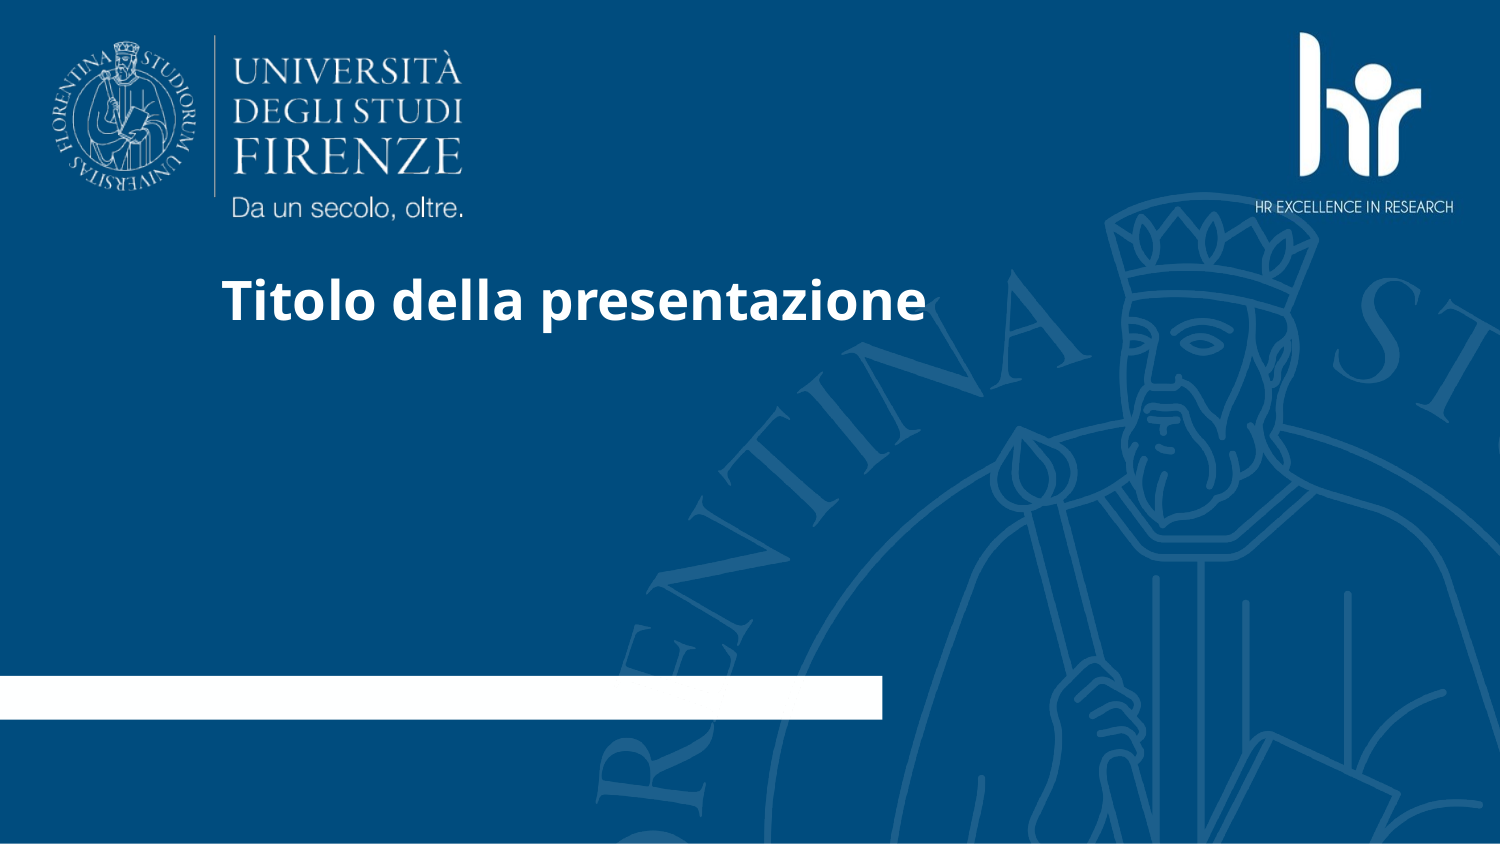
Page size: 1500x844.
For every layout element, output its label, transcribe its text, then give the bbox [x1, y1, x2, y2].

title Titolo della presentazione [206, 265, 1362, 421]
picture [1239, 0, 1500, 225]
